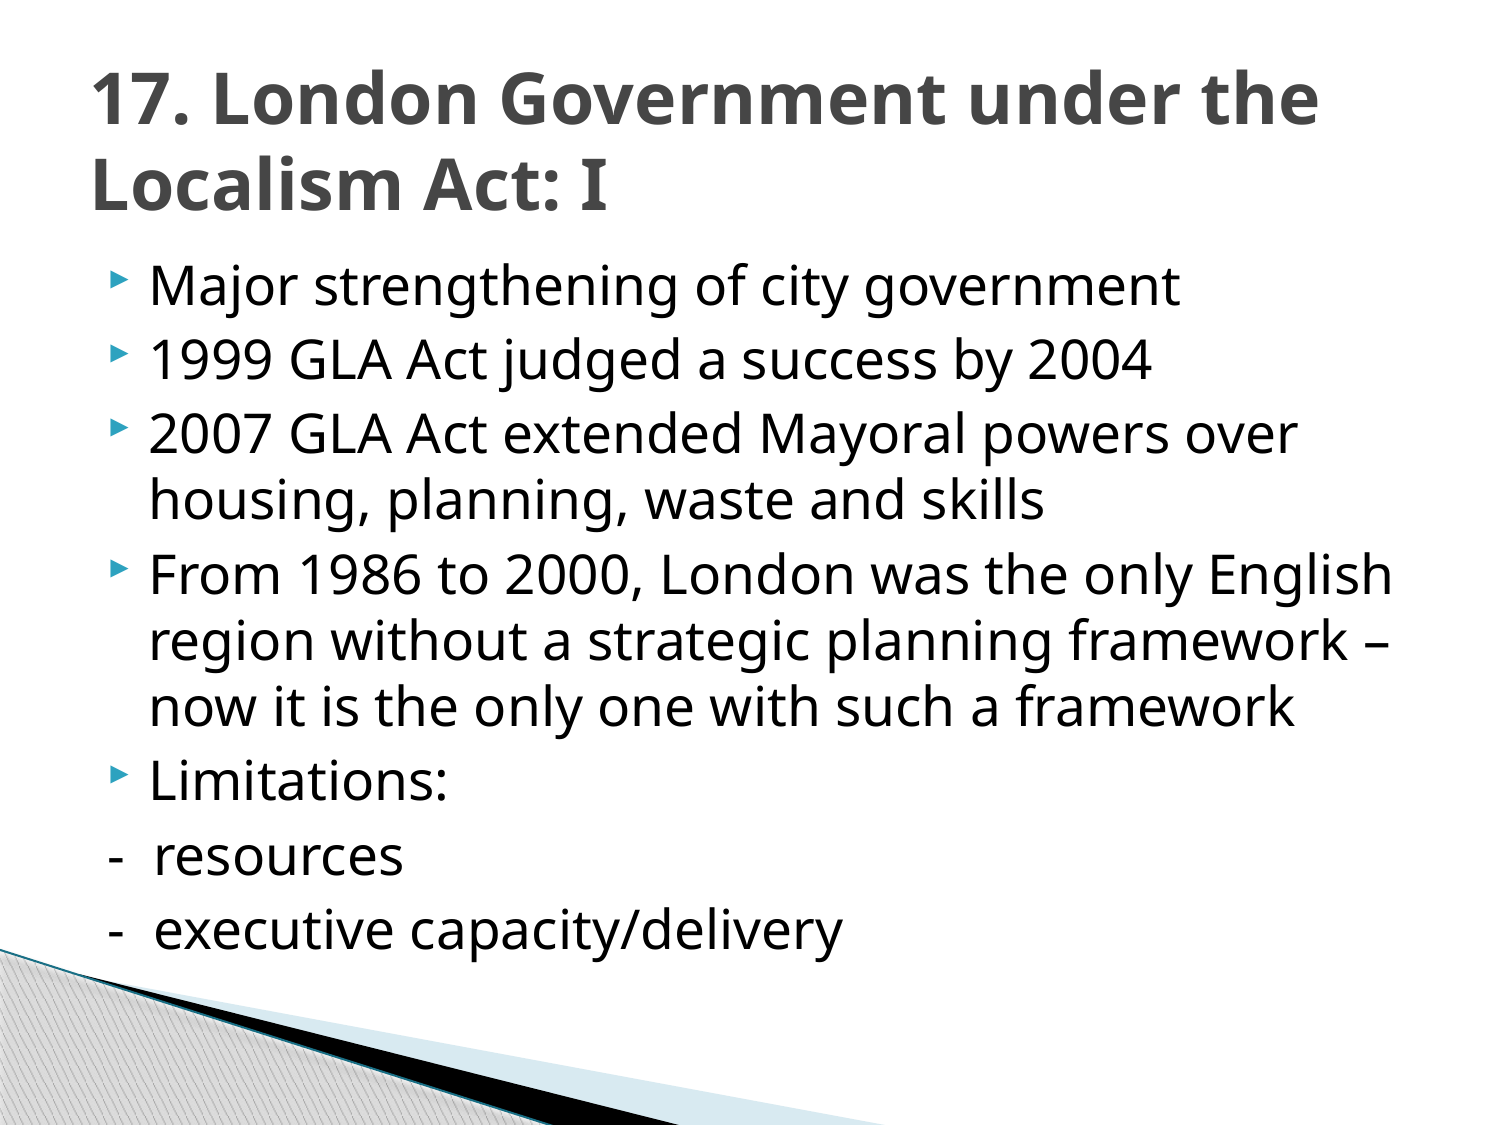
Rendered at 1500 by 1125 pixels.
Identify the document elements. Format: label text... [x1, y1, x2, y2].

title 17. London Government under the Localism Act: I [75, 45, 1425, 233]
list Major strengthening of city government 1999 GLA Act judged a success by 2004 2007 GLA Act extended Mayoral powers over housing, planning, waste and skills From 1986 to 2000, London was the only English region without a strategic planning framework – now it is the only one with such a framework Limitations: - resources - executive capacity/delivery [75, 243, 1425, 986]
